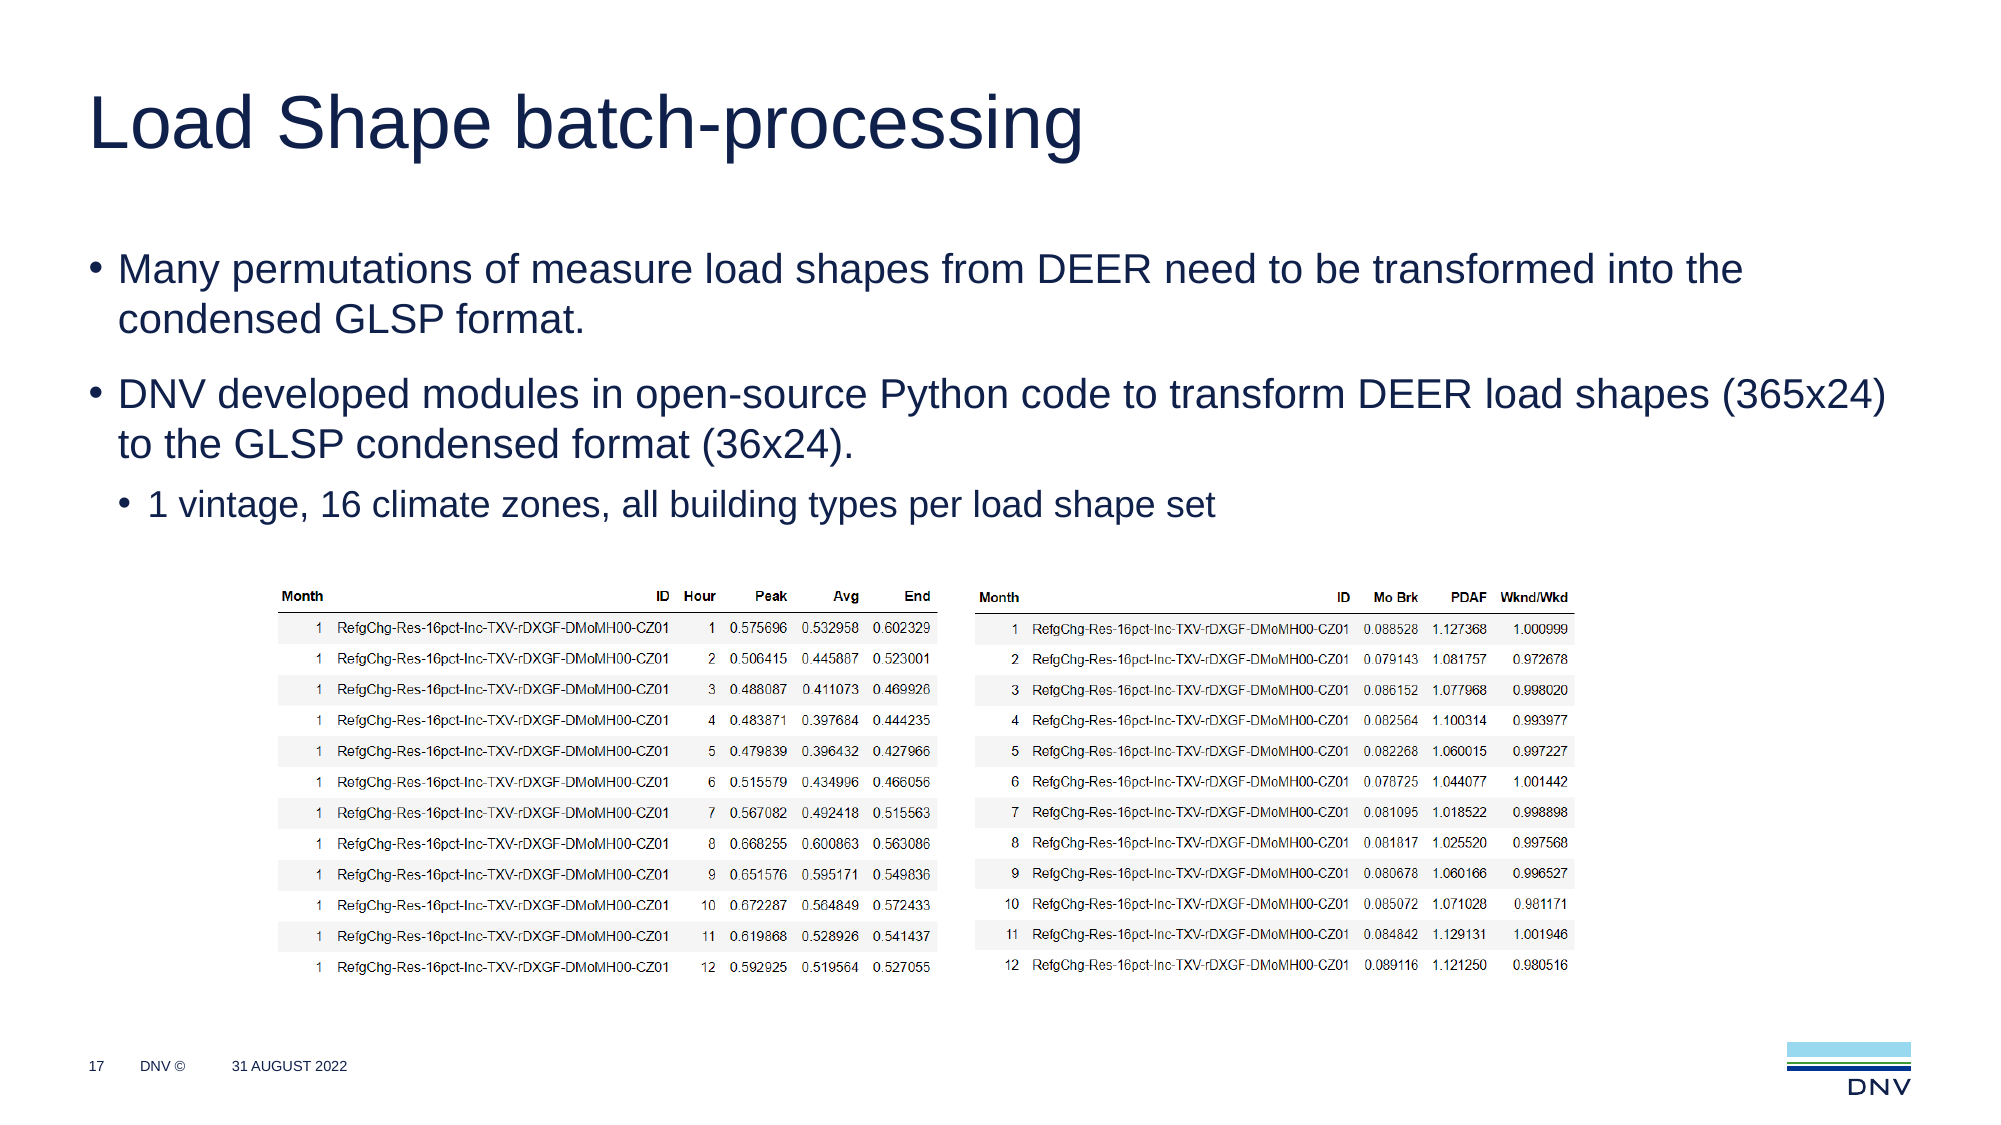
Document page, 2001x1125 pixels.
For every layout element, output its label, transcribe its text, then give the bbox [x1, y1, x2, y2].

picture [278, 585, 938, 983]
title Load Shape batch-processing [88, 88, 1912, 242]
slide_number 17 [88, 1056, 133, 1082]
picture [974, 585, 1575, 983]
list Many permutations of measure load shapes from DEER need to be transformed into the condensed GLSP format. DNV developed modules in open-source Python code to transform DEER load shapes (365x24) to the GLSP condensed format (36x24). 1 vintage, 16 climate zones, all building types per load shape set [88, 242, 1912, 993]
